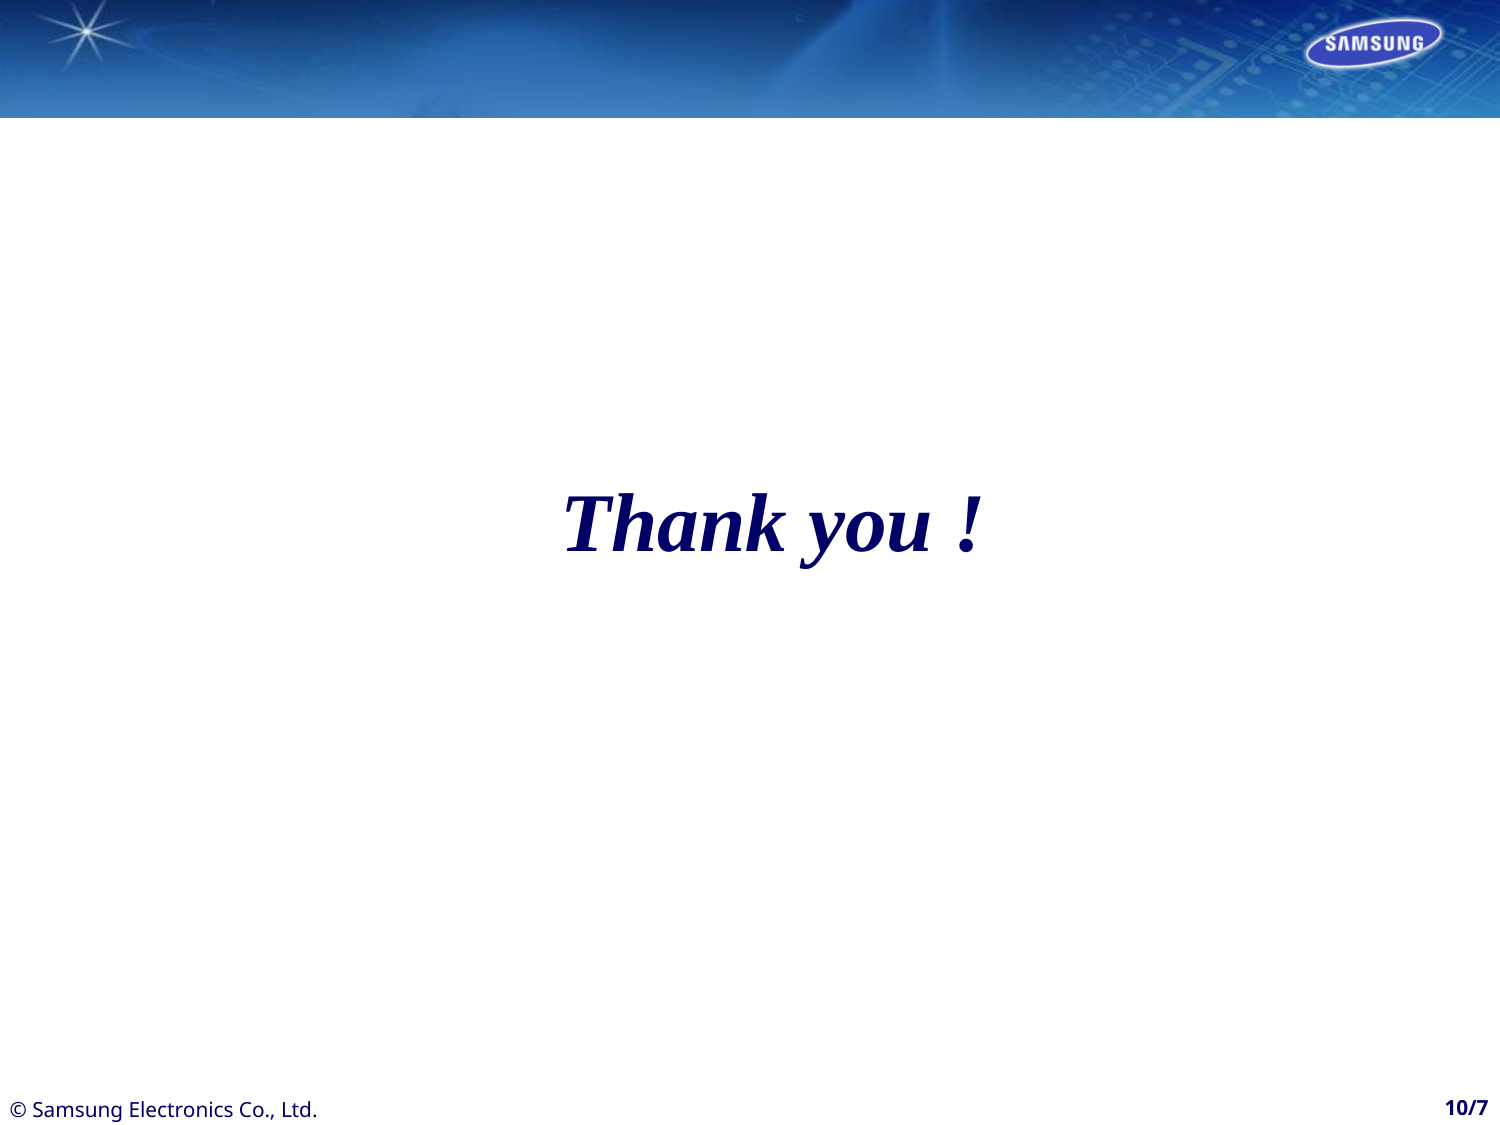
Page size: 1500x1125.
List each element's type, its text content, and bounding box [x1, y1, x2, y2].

picture [0, 0, 1500, 118]
text_box Thank you ! [385, 460, 1161, 576]
